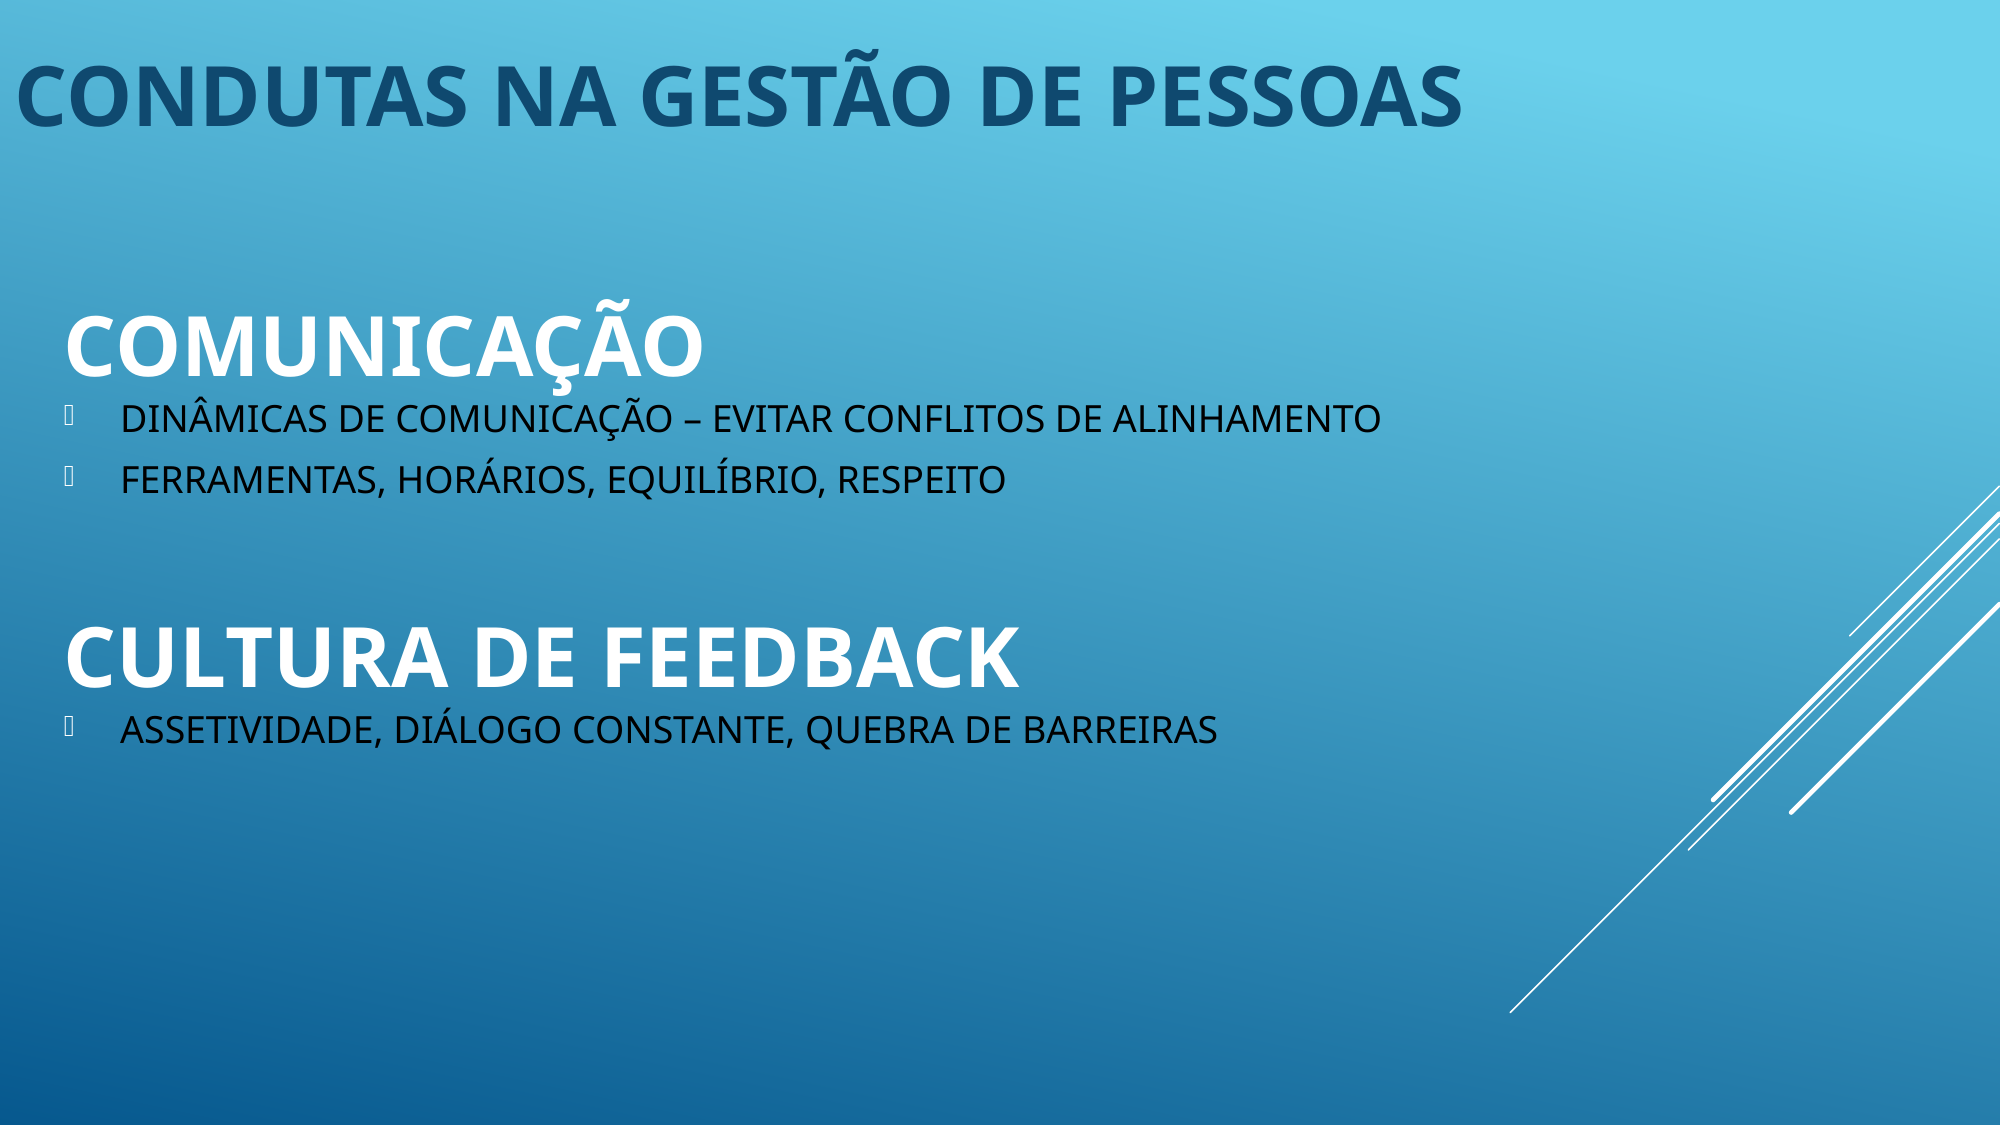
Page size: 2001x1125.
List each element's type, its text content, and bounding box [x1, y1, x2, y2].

text_box COMUNICAÇÃO DINÂMICAS DE COMUNICAÇÃO – EVITAR CONFLITOS DE ALINHAMENTO FERRAMENTAS, HORÁRIOS, EQUILÍBRIO, RESPEITO CULTURA DE FEEDBACK ASSETIVIDADE, DIÁLOGO CONSTANTE, QUEBRA DE BARREIRAS [49, 285, 1857, 760]
text_box CONDUTAS NA GESTÃO DE PESSOAS [0, 35, 1609, 151]
